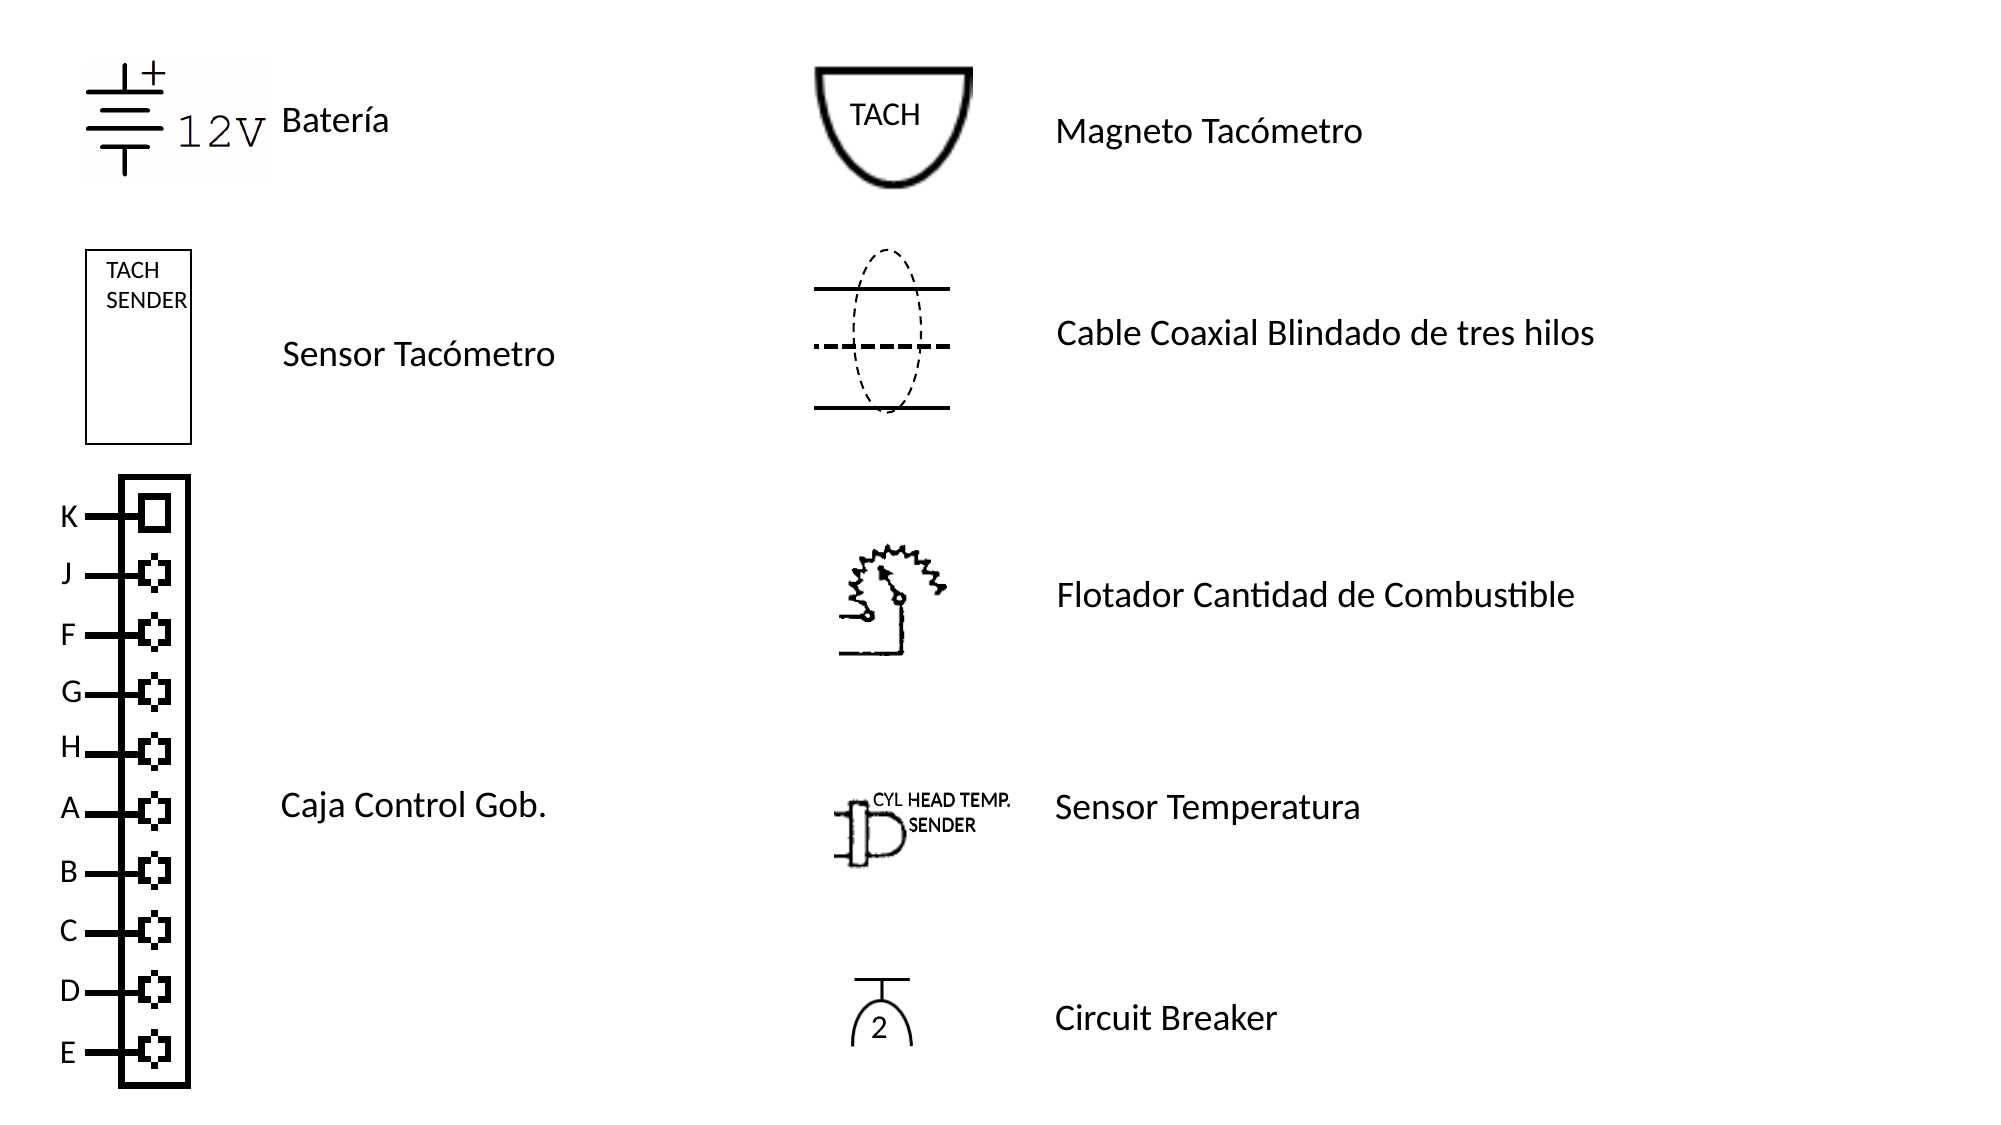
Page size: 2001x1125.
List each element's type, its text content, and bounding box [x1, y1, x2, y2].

text_box Cable Coaxial Blindado de tres hilos [1042, 300, 1611, 361]
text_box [813, 249, 950, 413]
text_box Flotador Cantidad de Combustible [1042, 563, 1592, 623]
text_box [45, 474, 205, 1096]
picture [86, 59, 267, 177]
text_box Magneto Tacómetro [1040, 98, 1379, 159]
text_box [86, 245, 205, 444]
text_box Sensor Tacómetro [267, 321, 571, 382]
text_box Caja Control Gob. [266, 772, 651, 833]
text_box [849, 978, 915, 1054]
text_box Sensor Temperatura [1040, 774, 1377, 834]
text_box Batería [267, 87, 406, 148]
picture [839, 530, 947, 657]
text_box Circuit Breaker [1040, 985, 1294, 1046]
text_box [813, 65, 973, 192]
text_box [834, 777, 1034, 873]
